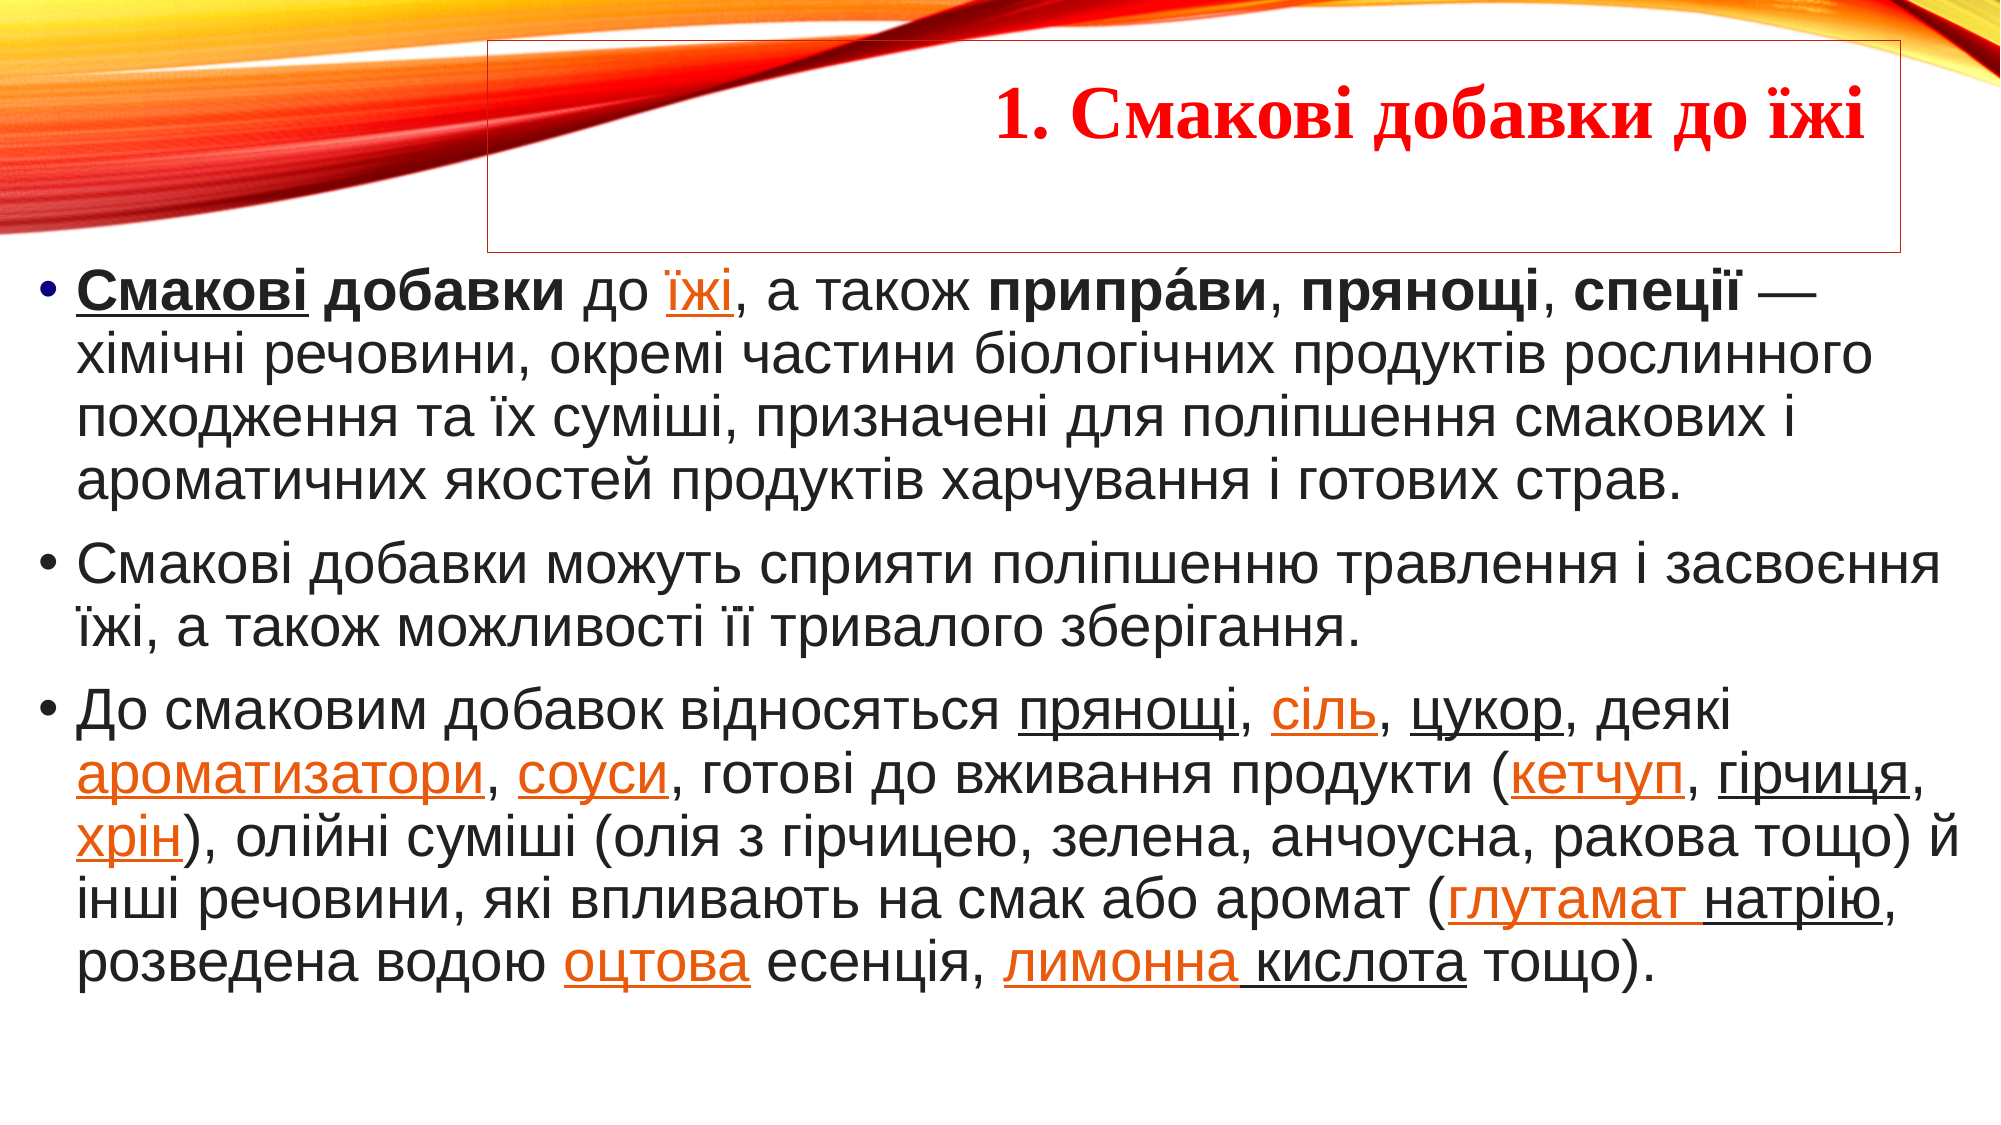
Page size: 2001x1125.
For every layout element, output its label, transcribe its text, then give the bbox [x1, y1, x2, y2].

picture [0, 0, 2000, 237]
title 1. Смакові добавки до їжі [487, 40, 1901, 252]
list Смакові добавки до їжі, а також припра́ви, прянощі, спеції — хімічні речовини, окремі частини біологічних продуктів рослинного походження та їх суміші, призначені для поліпшення смакових і ароматичних якостей продуктів харчування і готових страв. Смакові добавки можуть сприяти поліпшенню травлення і засвоєння їжі, а також можливості її тривалого зберігання. До смаковим добавок відносяться прянощі, сіль, цукор, деякі ароматизатори, соуси, готові до вживання продукти (кетчуп, гірчиця, хрін), олійні суміші (олія з гірчицею, зелена, анчоусна, ракова тощо) й інші речовини, які впливають на смак або аромат (глутамат натрію, розведена водою оцтова есенція, лимонна кислота тощо). [23, 252, 1978, 1104]
